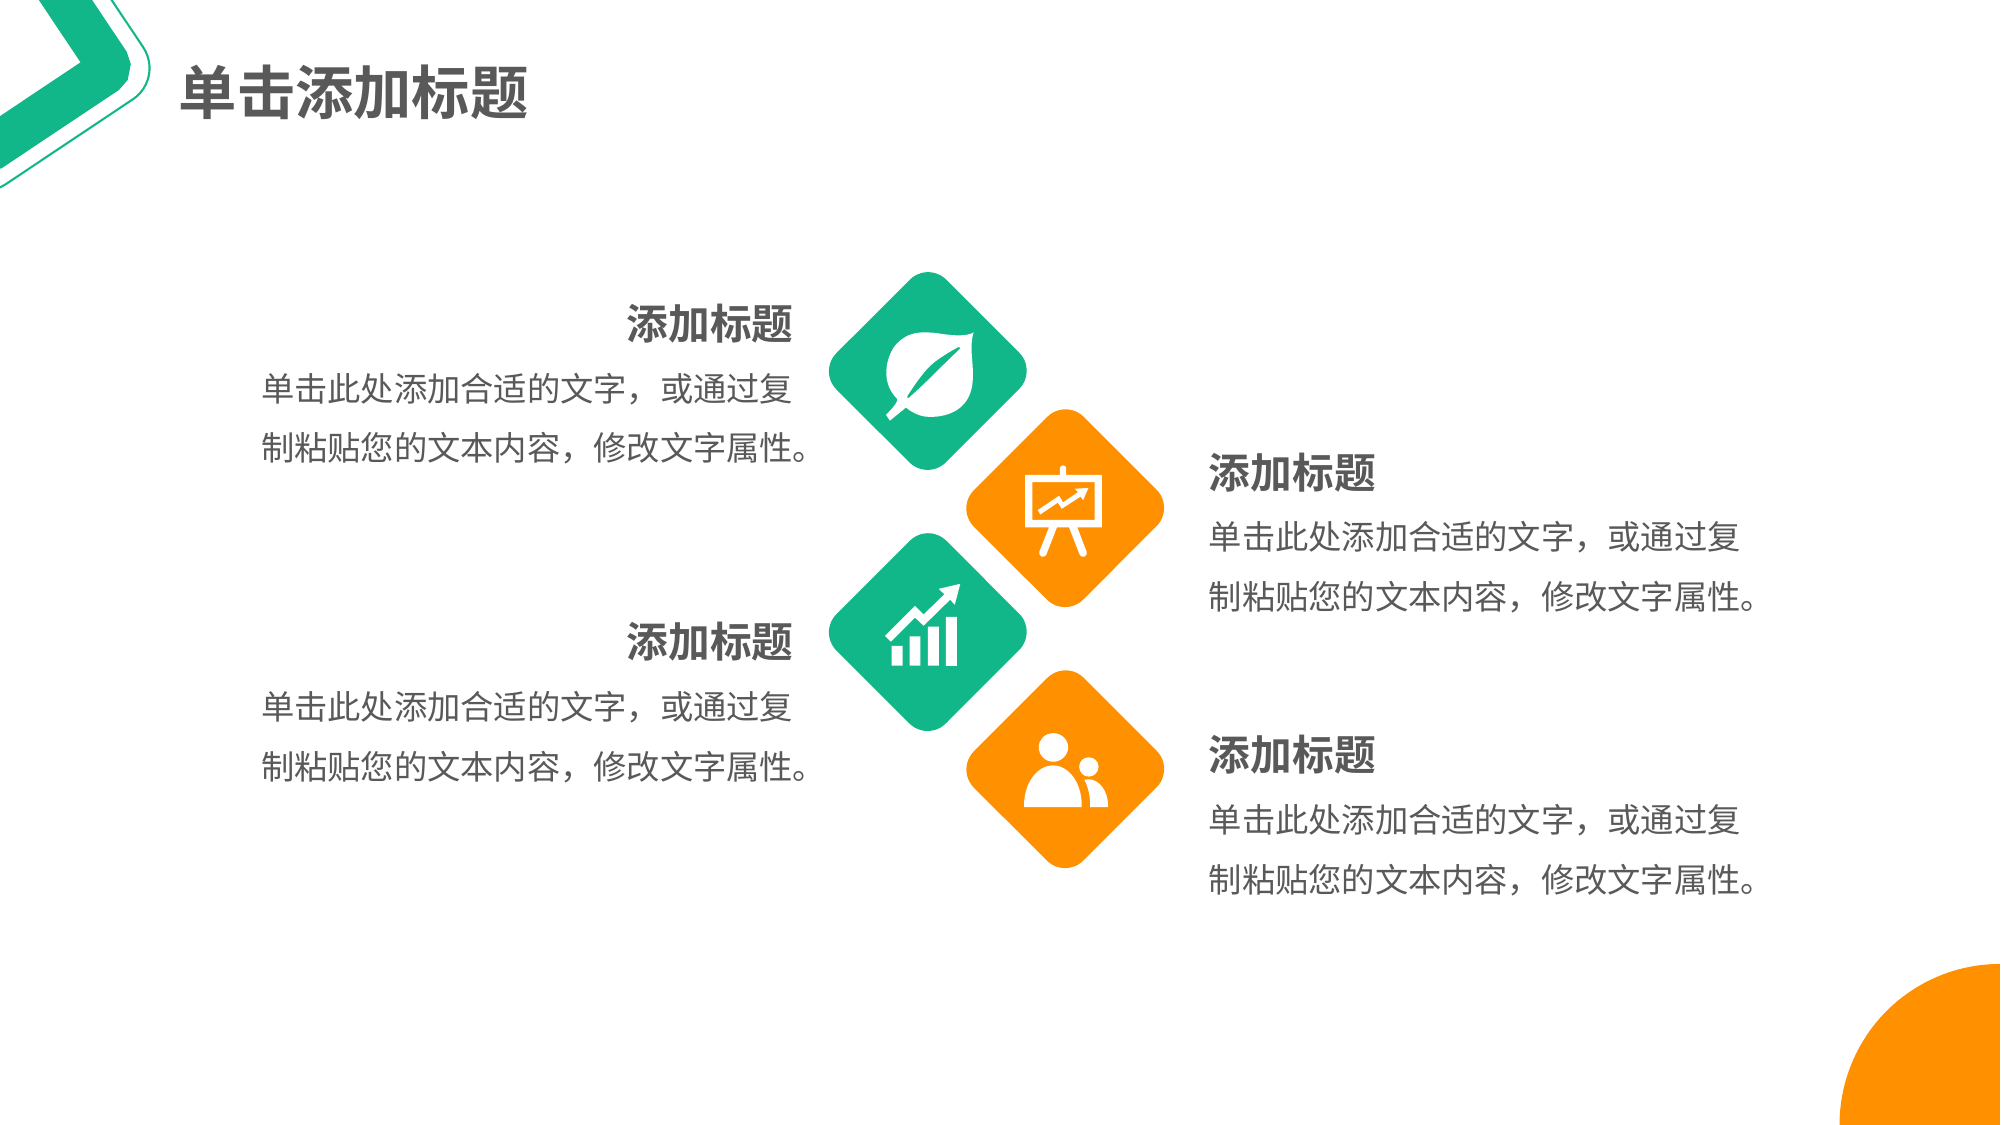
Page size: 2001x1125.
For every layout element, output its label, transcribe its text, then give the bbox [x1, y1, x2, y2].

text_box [987, 430, 1143, 586]
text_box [850, 293, 1006, 449]
text_box 添加标题 单击此处添加合适的文字，或通过复制粘贴您的文本内容，修改文字属性。 [244, 265, 809, 475]
text_box [1839, 963, 2000, 1125]
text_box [0, 0, 121, 161]
text_box 添加标题 单击此处添加合适的文字，或通过复制粘贴您的文本内容，修改文字属性。 [1193, 413, 1759, 624]
text_box 单击添加标题 [164, 48, 558, 134]
text_box 添加标题 单击此处添加合适的文字，或通过复制粘贴您的文本内容，修改文字属性。 [243, 583, 809, 794]
text_box 添加标题 单击此处添加合适的文字，或通过复制粘贴您的文本内容，修改文字属性。 [1193, 696, 1759, 907]
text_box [987, 691, 1143, 847]
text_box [850, 554, 1006, 710]
